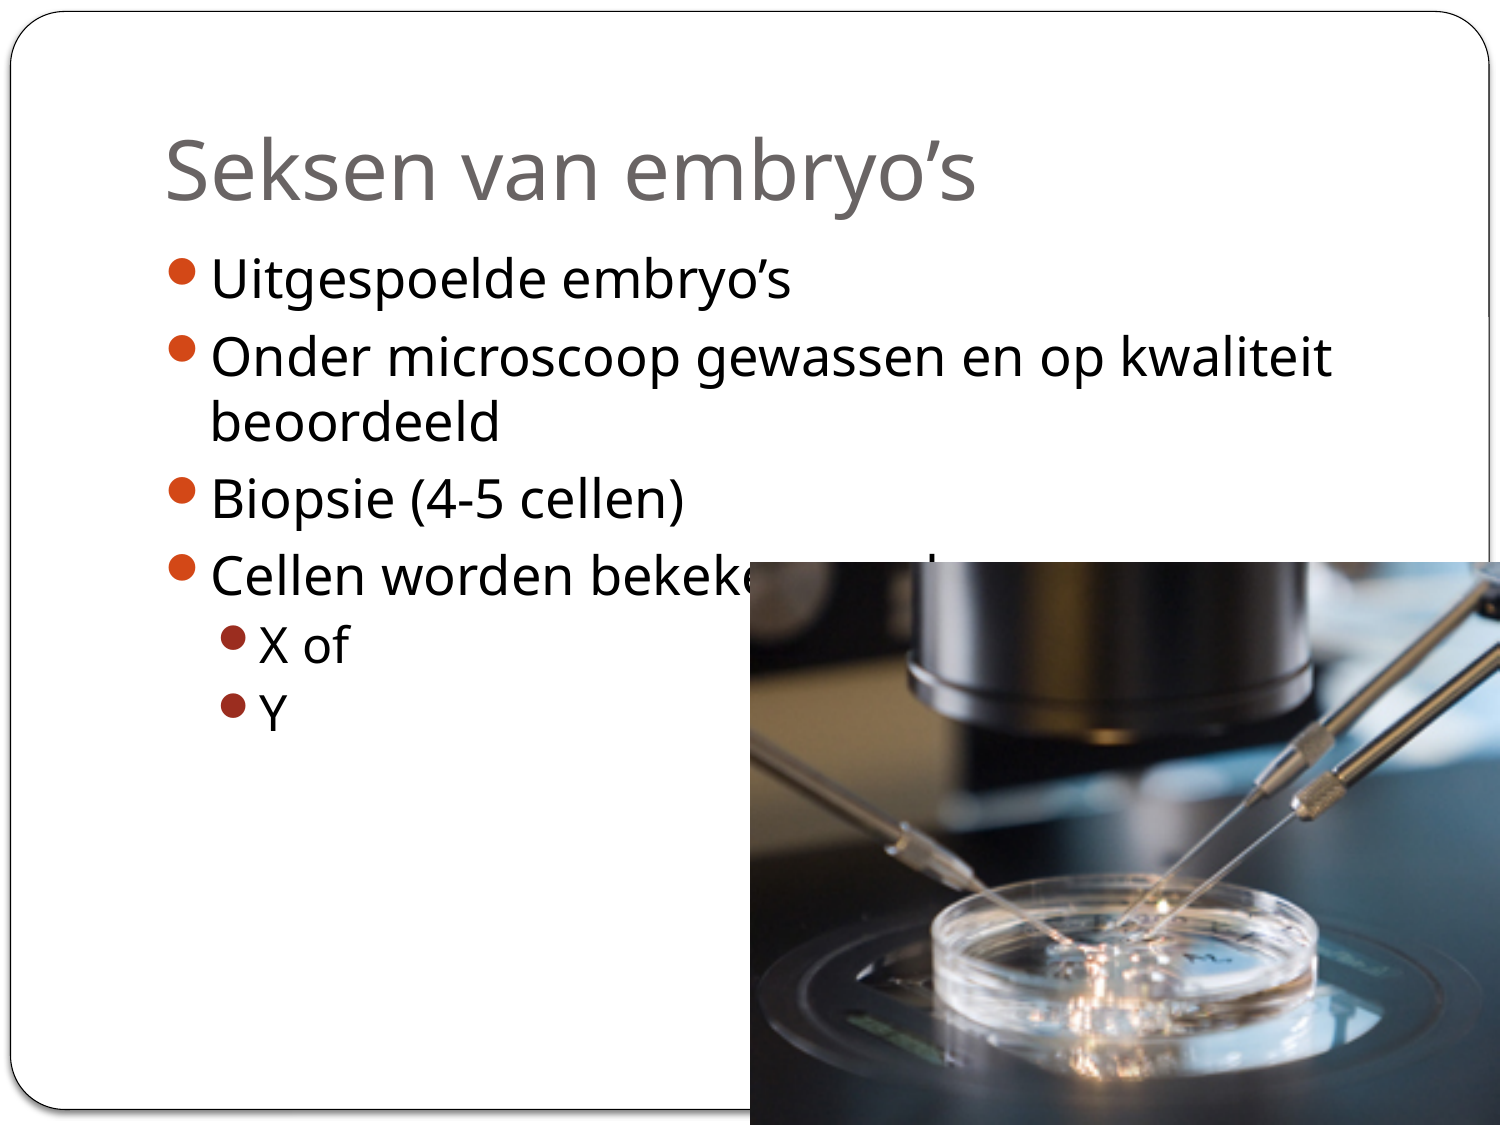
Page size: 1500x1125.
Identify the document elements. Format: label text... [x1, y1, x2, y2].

picture [749, 562, 1500, 1125]
title Seksen van embryo’s [150, 45, 1425, 233]
list Uitgespoelde embryo’s Onder microscoop gewassen en op kwaliteit beoordeeld Biopsie (4-5 cellen) Cellen worden bekeken op chromosomen X of Y [150, 237, 1425, 988]
